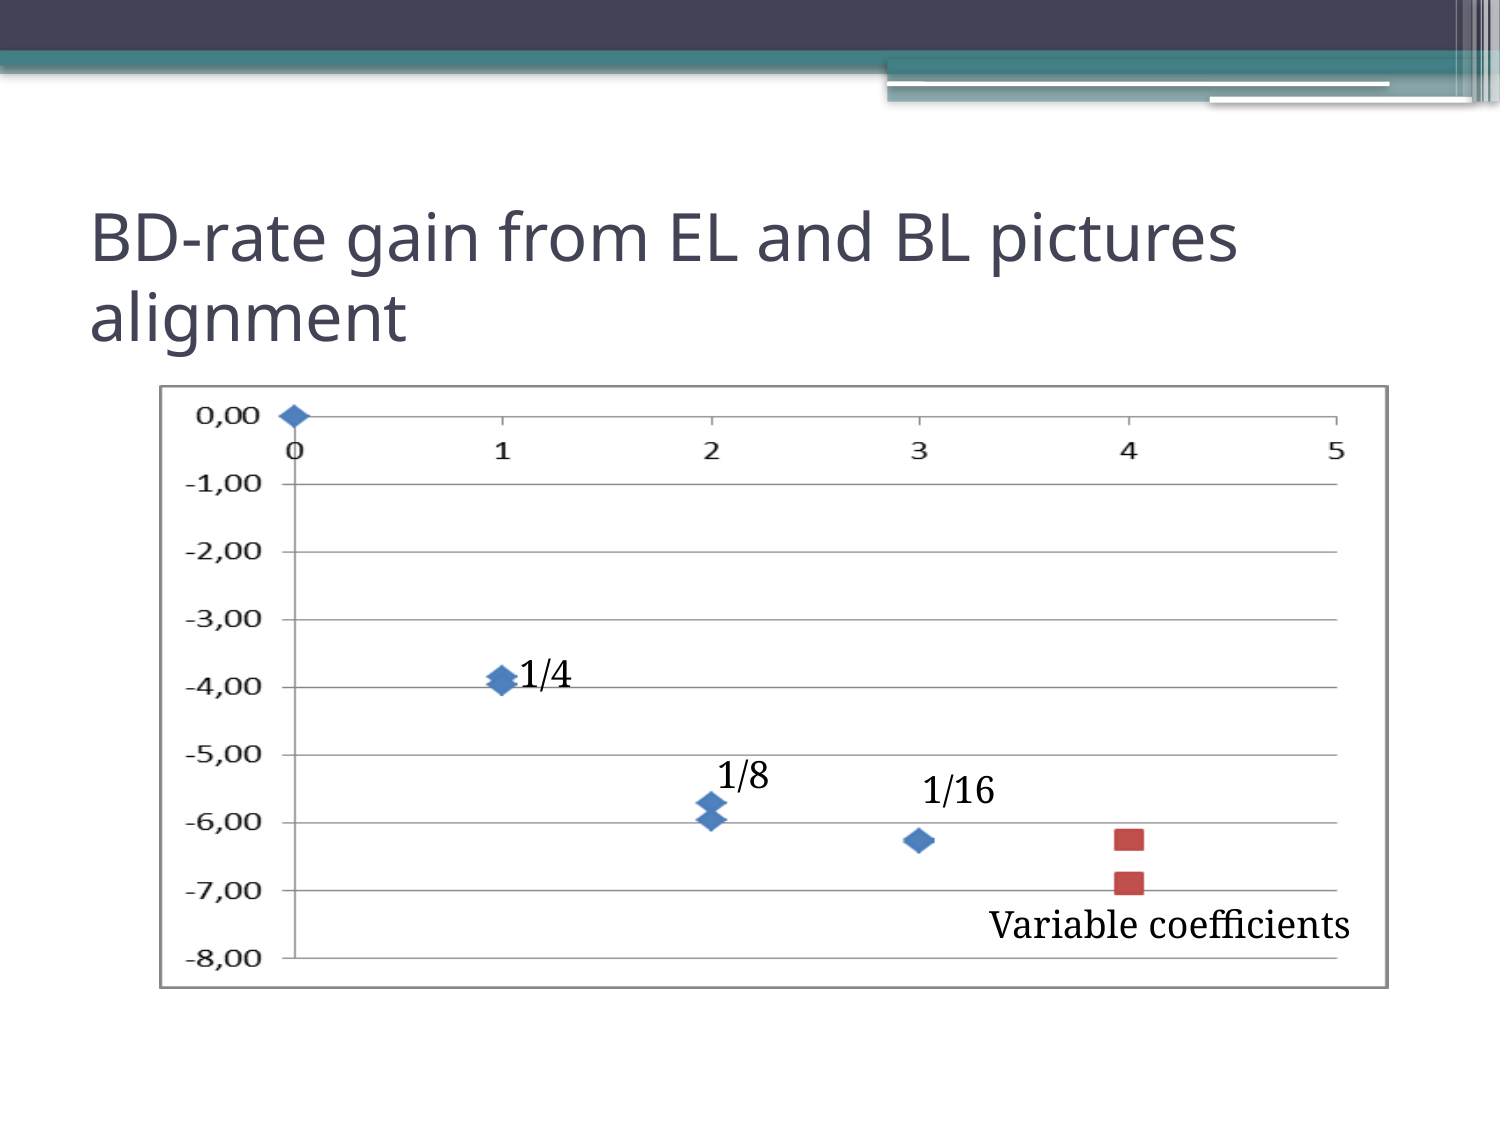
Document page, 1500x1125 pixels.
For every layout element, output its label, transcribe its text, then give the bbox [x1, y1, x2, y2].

picture [159, 385, 1389, 989]
title BD-rate gain from EL and BL pictures alignment [75, 187, 1425, 363]
